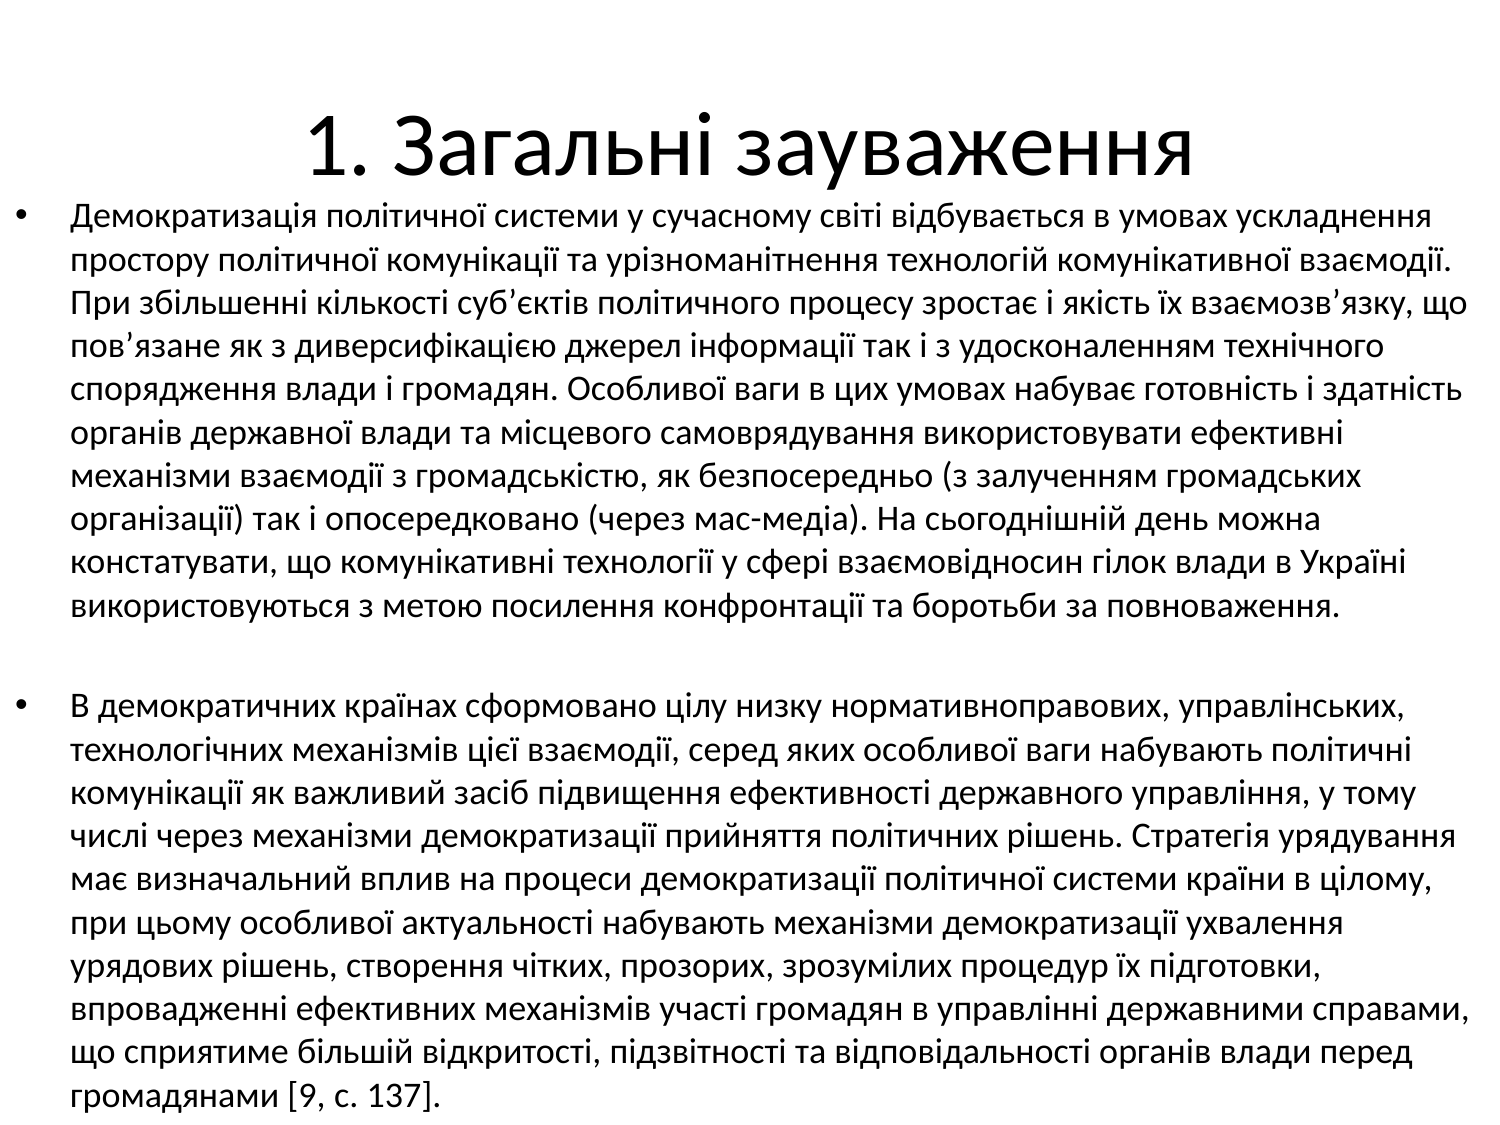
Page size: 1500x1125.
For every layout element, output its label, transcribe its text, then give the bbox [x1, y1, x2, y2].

title 1. Загальні зауваження [75, 45, 1425, 184]
list Демократизація політичної системи у сучасному світі відбувається в умовах ускладнення простору політичної комунікації та урізноманітнення технологій комунікативної взаємодії. При збільшенні кількості суб’єктів політичного процесу зростає і якість їх взаємозв’язку, що пов’язане як з диверсифікацією джерел інформації так і з удосконаленням технічного спорядження влади і громадян. Особливої ваги в цих умовах набуває готовність і здатність органів державної влади та місцевого самоврядування використовувати ефективні механізми взаємодії з громадськістю, як безпосередньо (з залученням громадських організації) так і опосередковано (через мас-медіа). На сьогоднішній день можна констатувати, що комунікативні технології у сфері взаємовідносин гілок влади в Україні використовуються з метою посилення конфронтації та боротьби за повноваження. В демократичних країнах сформовано цілу низку нормативноправових, управлінських, технологічних механізмів цієї взаємодії, серед яких особливої ваги набувають політичні комунікації як важливий засіб підвищення ефективності державного управління, у тому числі через механізми демократизації прийняття політичних рішень. Стратегія урядування має визначальний вплив на процеси демократизації політичної системи країни в цілому, при цьому особливої актуальності набувають механізми демократизації ухвалення урядових рішень, створення чітких, прозорих, зрозумілих процедур їх підготовки, впровадженні ефективних механізмів участі громадян в управлінні державними справами, що сприятиме більшій відкритості, підзвітності та відповідальності органів влади перед громадянами [9, c. 137]. [0, 184, 1500, 1125]
